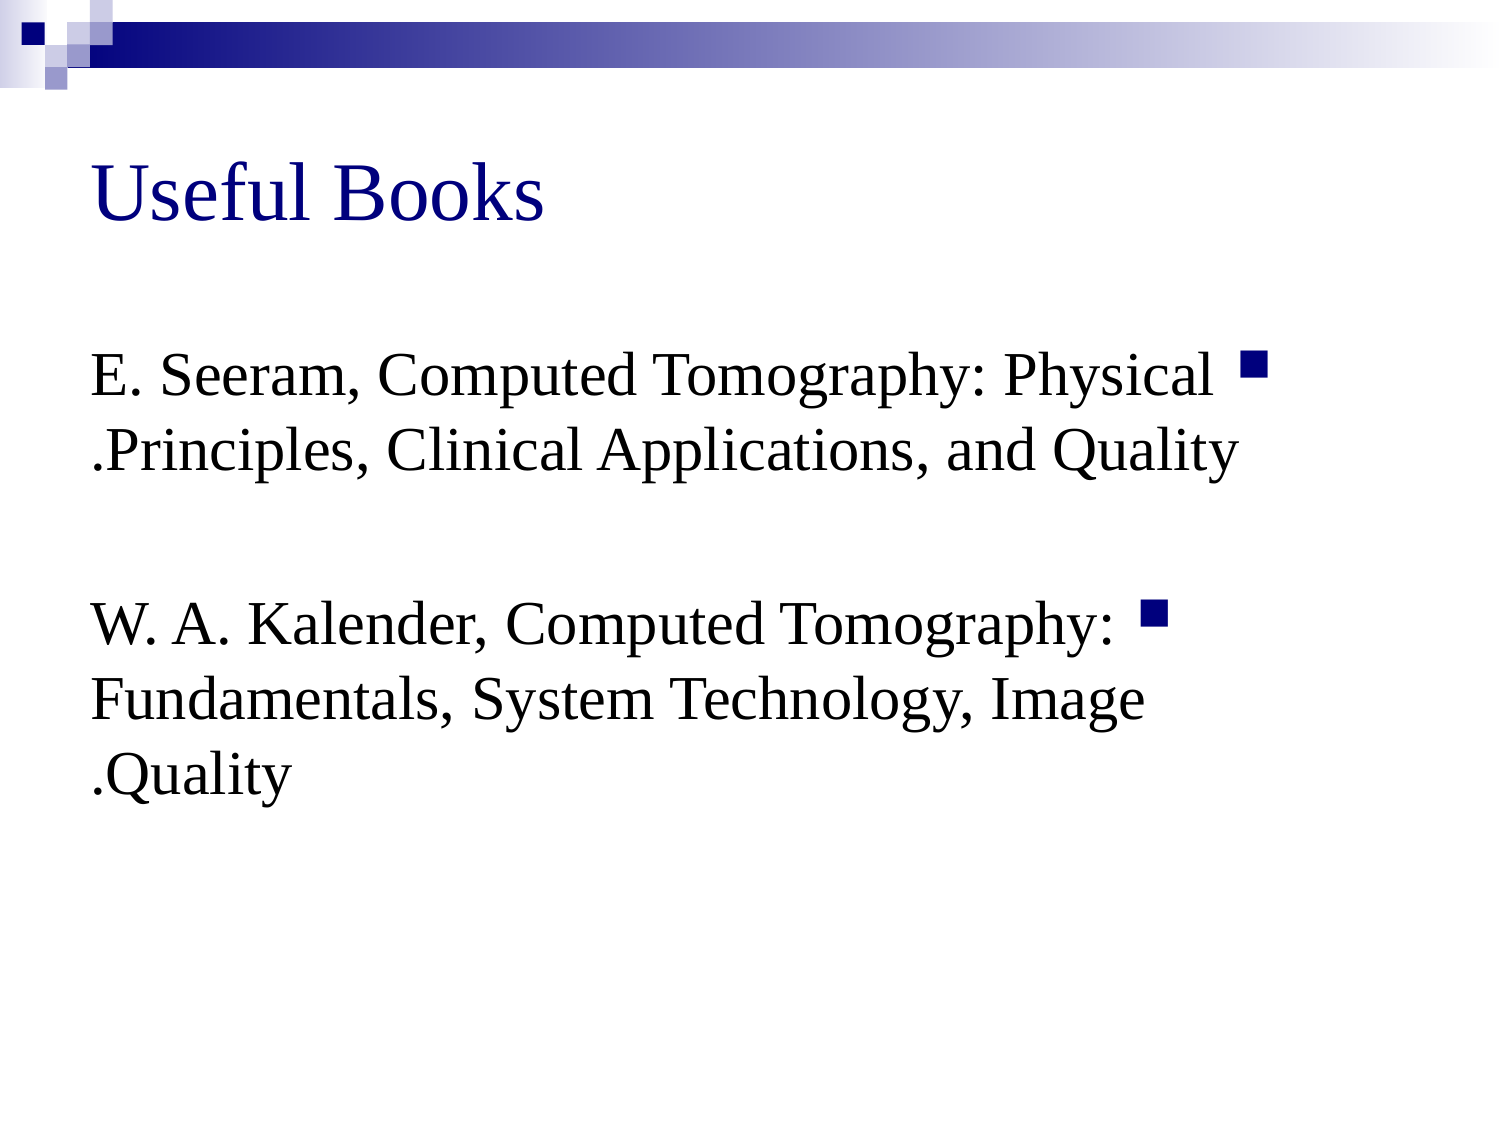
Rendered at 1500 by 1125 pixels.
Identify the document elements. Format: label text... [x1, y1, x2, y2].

title Useful Books [74, 74, 1426, 301]
list E. Seeram, Computed Tomography: Physical Principles, Clinical Applications, and Quality. W. A. Kalender, Computed Tomography: Fundamentals, System Technology, Image Quality. [74, 324, 1426, 963]
